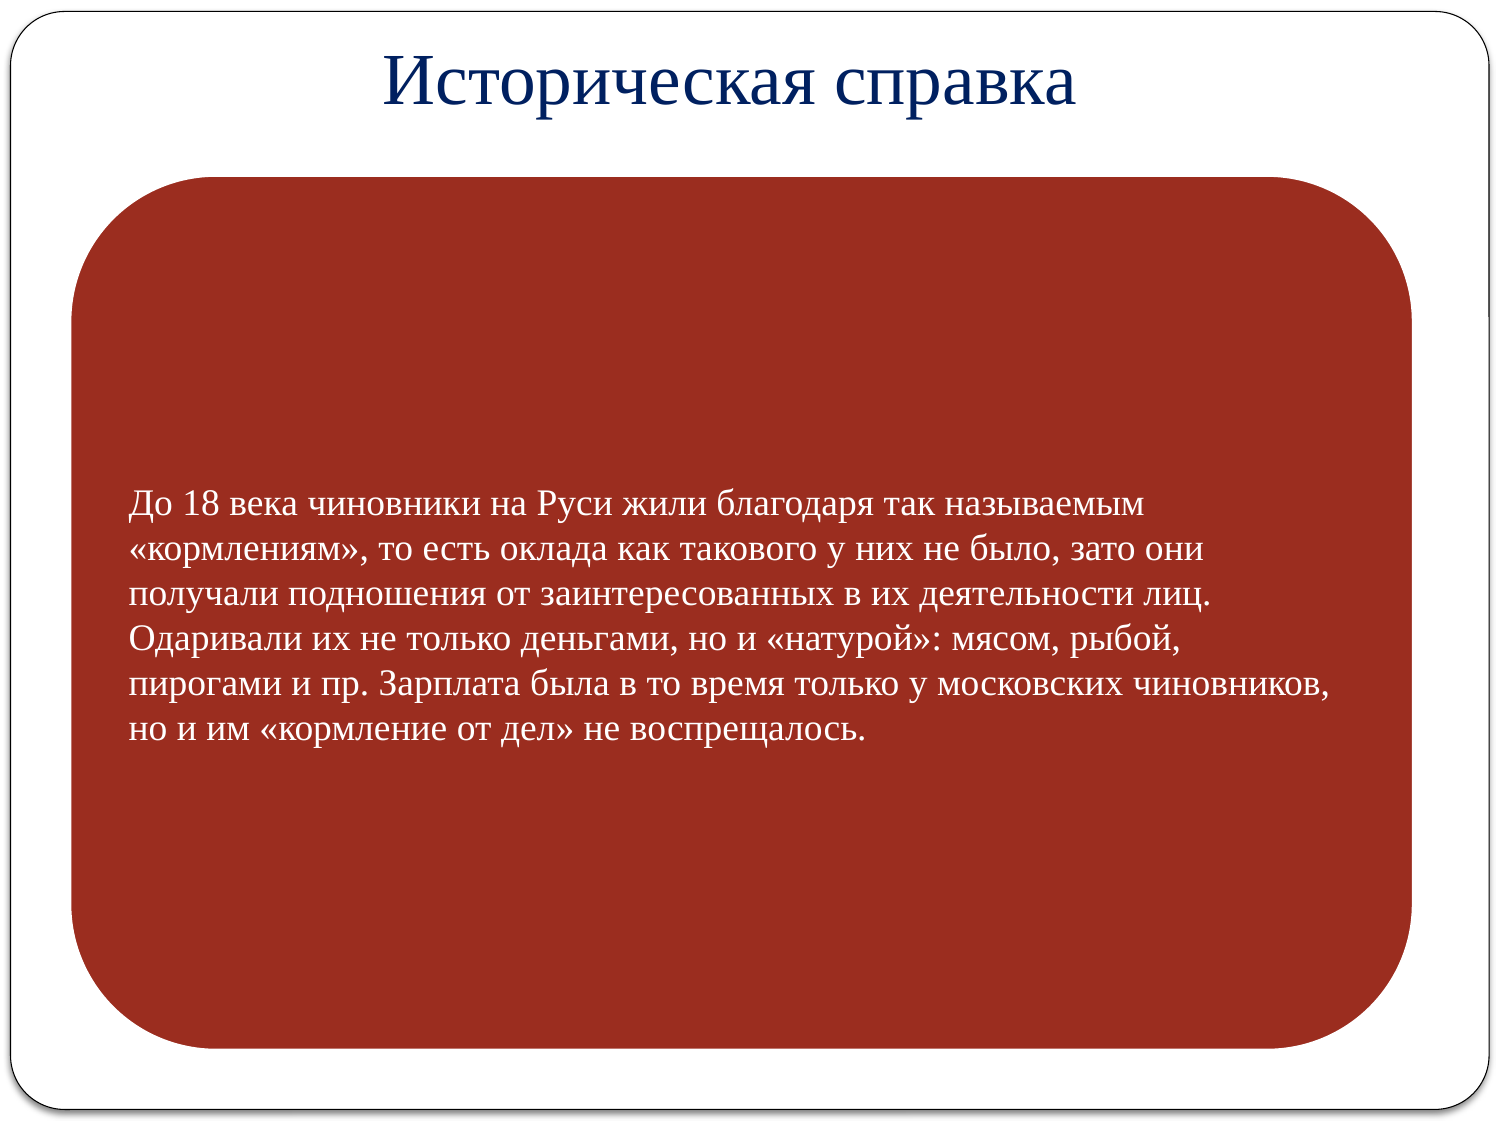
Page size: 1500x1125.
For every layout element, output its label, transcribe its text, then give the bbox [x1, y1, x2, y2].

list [70, 175, 1414, 1050]
text_box Историческая справка [58, 23, 1402, 135]
